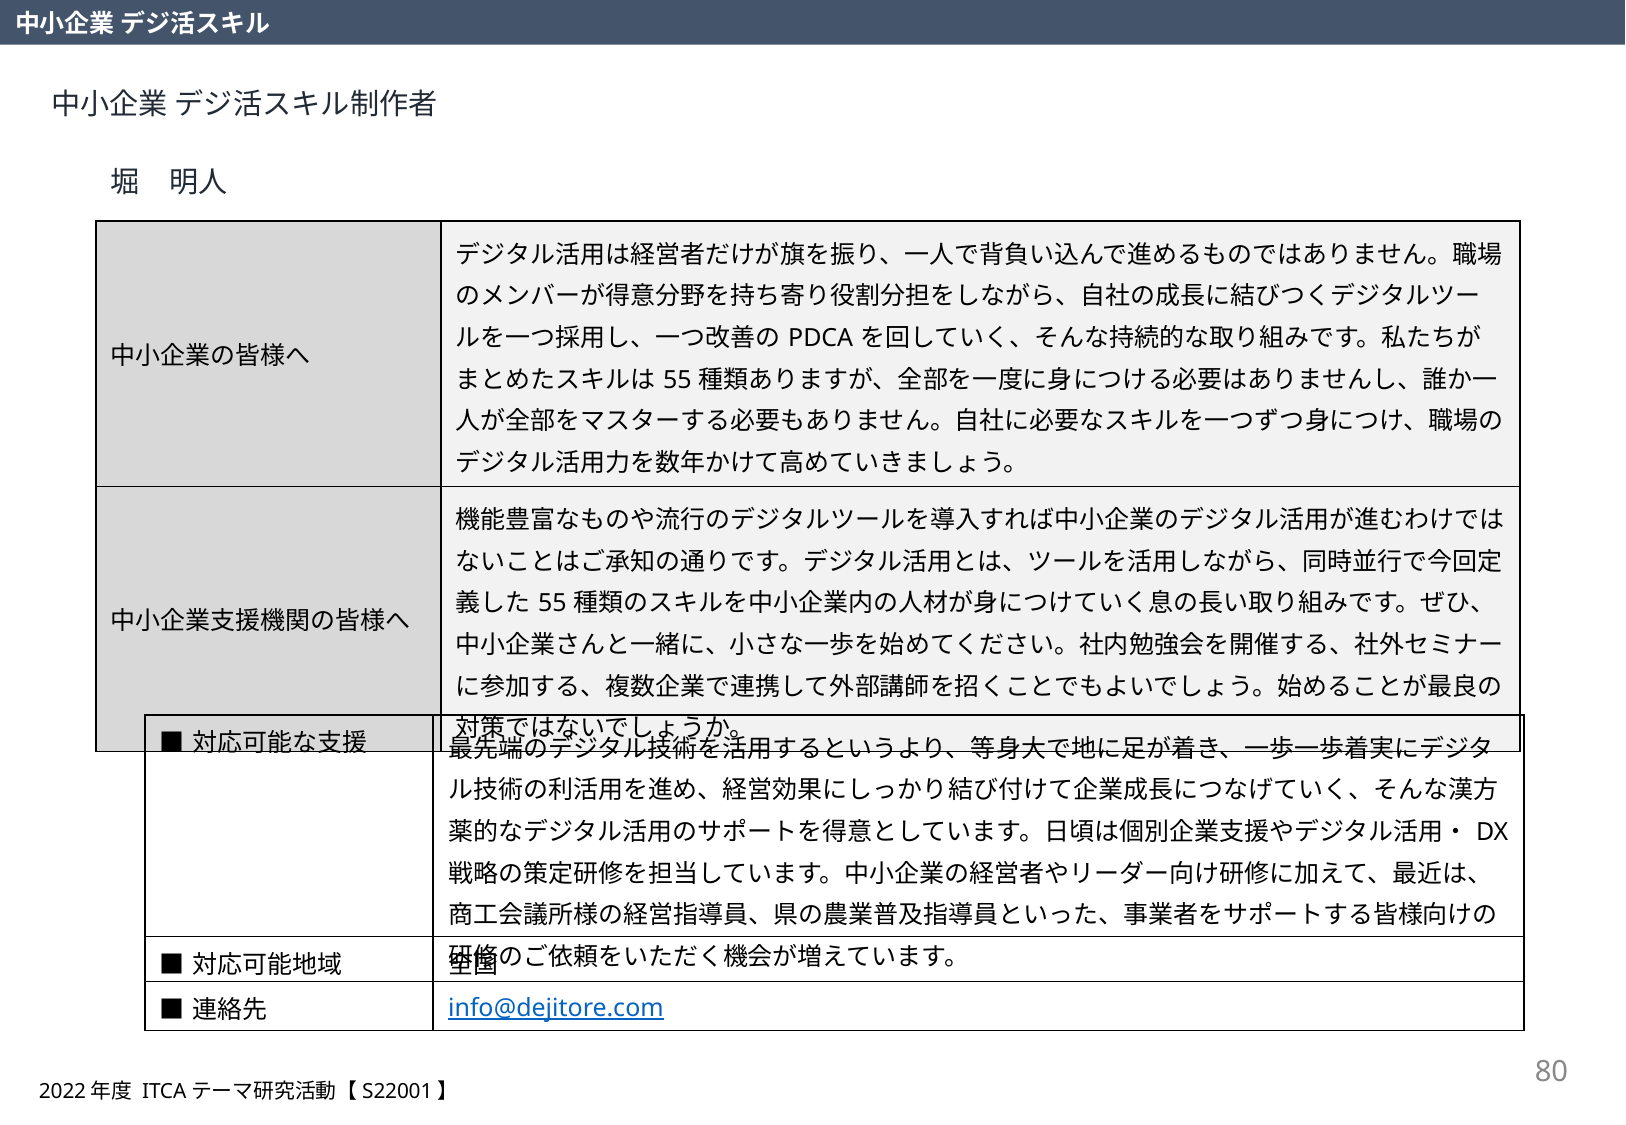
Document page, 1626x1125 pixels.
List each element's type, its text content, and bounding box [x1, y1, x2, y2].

text_box 堀 明人 [95, 156, 1244, 207]
text_box 中小企業 デジ活スキル制作者 [36, 78, 1185, 129]
table_cell ■対応可能地域 [146, 937, 432, 981]
table_header ■対応可能な支援 [146, 716, 432, 936]
table_header 最先端のデジタル技術を活用するというより、等身大で地に足が着き、一歩一歩着実にデジタル技術の利活用を進め、経営効果にしっかり結び付けて企業成長につなげていく、そんな漢方薬的なデジタル活用のサポートを得意としています。日頃は個別企業支援やデジタル活用・DX戦略の策定研修を担当しています。中小企業の経営者やリーダー向け研修に加えて、最近は、商工会議所様の経営指導員、県の農業普及指導員といった、事業者をサポートする皆様向けの研修のご依頼をいただく機会が増えています。 [434, 716, 1523, 936]
table_cell 中小企業支援機関の皆様へ [97, 487, 440, 751]
table_cell ■連絡先 [146, 982, 432, 1030]
text_box 中小企業 デジ活スキル [0, 0, 1625, 45]
table_header 中小企業の皆様へ [97, 222, 440, 486]
table_header デジタル活用は経営者だけが旗を振り、一人で背負い込んで進めるものではありません。職場のメンバーが得意分野を持ち寄り役割分担をしながら、自社の成長に結びつくデジタルツールを一つ採用し、一つ改善のPDCAを回していく、そんな持続的な取り組みです。私たちがまとめたスキルは55種類ありますが、全部を一度に身につける必要はありませんし、誰か一人が全部をマスターする必要もありません。自社に必要なスキルを一つずつ身につけ、職場のデジタル活用力を数年かけて高めていきましょう。 [442, 222, 1519, 486]
table_cell 全国 [434, 937, 1523, 981]
table_cell info@dejitore.com [434, 982, 1523, 1030]
table_cell 機能豊富なものや流行のデジタルツールを導入すれば中小企業のデジタル活用が進むわけではないことはご承知の通りです。デジタル活用とは、ツールを活用しながら、同時並行で今回定義した55種類のスキルを中小企業内の人材が身につけていく息の長い取り組みです。ぜひ、中小企業さんと一緒に、小さな一歩を始めてください。社内勉強会を開催する、社外セミナーに参加する、複数企業で連携して外部講師を招くことでもよいでしょう。始めることが最良の対策ではないでしょうか。 [442, 487, 1519, 714]
slide_number 80 [1217, 1042, 1584, 1103]
